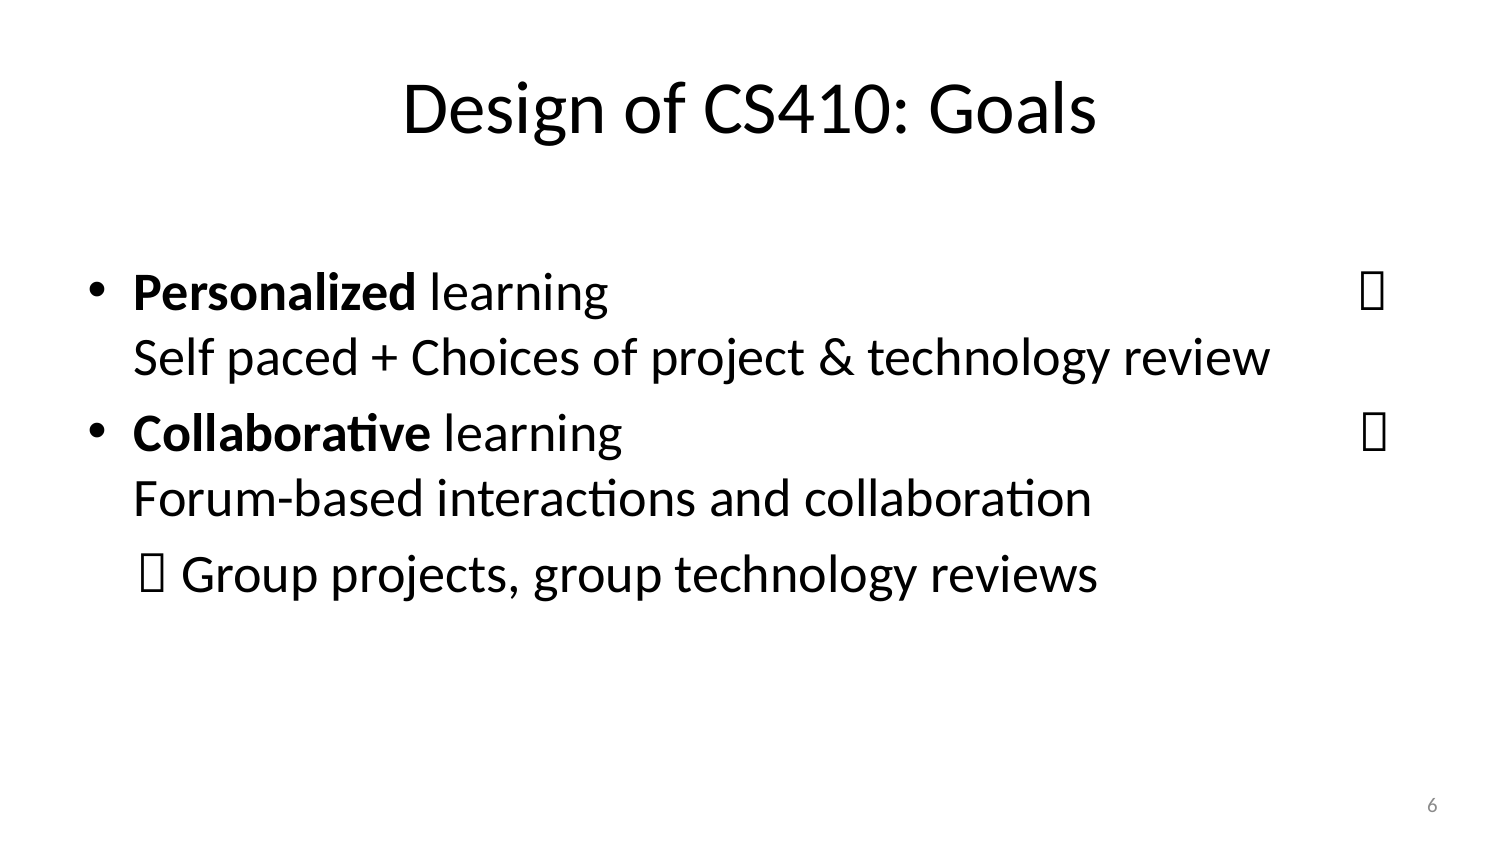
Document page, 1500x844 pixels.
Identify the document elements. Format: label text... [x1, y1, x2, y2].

list Personalized learning  Self paced + Choices of project & technology review Collaborative learning  Forum-based interactions and collaboration  Group projects, group technology reviews [75, 174, 1425, 805]
title Design of CS410: Goals [75, 33, 1425, 174]
slide_number 6 [1100, 782, 1450, 827]
